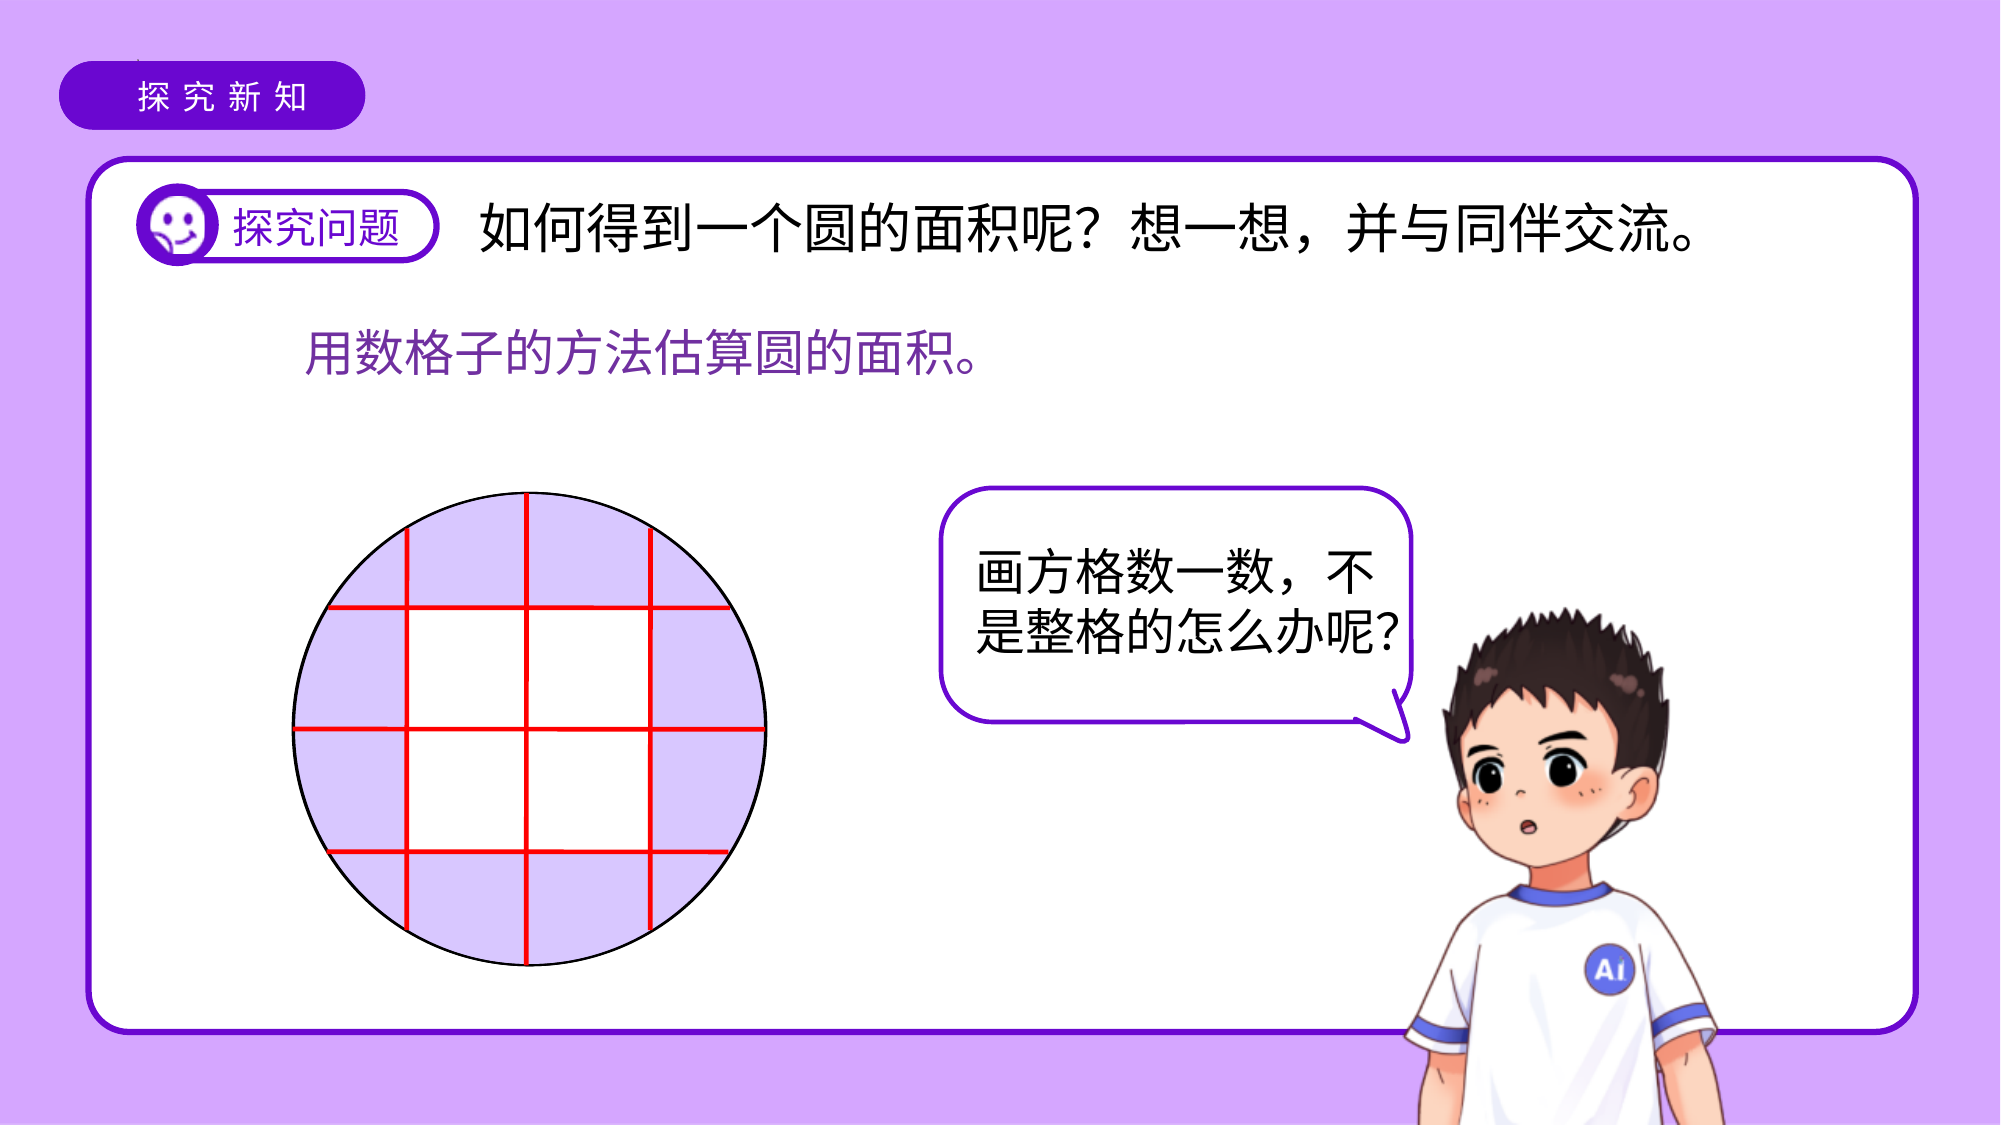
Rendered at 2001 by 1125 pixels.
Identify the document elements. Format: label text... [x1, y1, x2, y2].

text_box [327, 730, 767, 967]
text_box 探究新知 [111, 68, 333, 124]
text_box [941, 487, 1412, 741]
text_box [136, 183, 437, 267]
picture [0, 0, 2001, 1125]
text_box [291, 491, 767, 729]
text_box [291, 730, 404, 852]
text_box 如何得到一个圆的面积呢？想一想，并与同伴交流。 [463, 186, 1742, 267]
text_box 用数格子的方法估算圆的面积。 [290, 314, 1088, 390]
